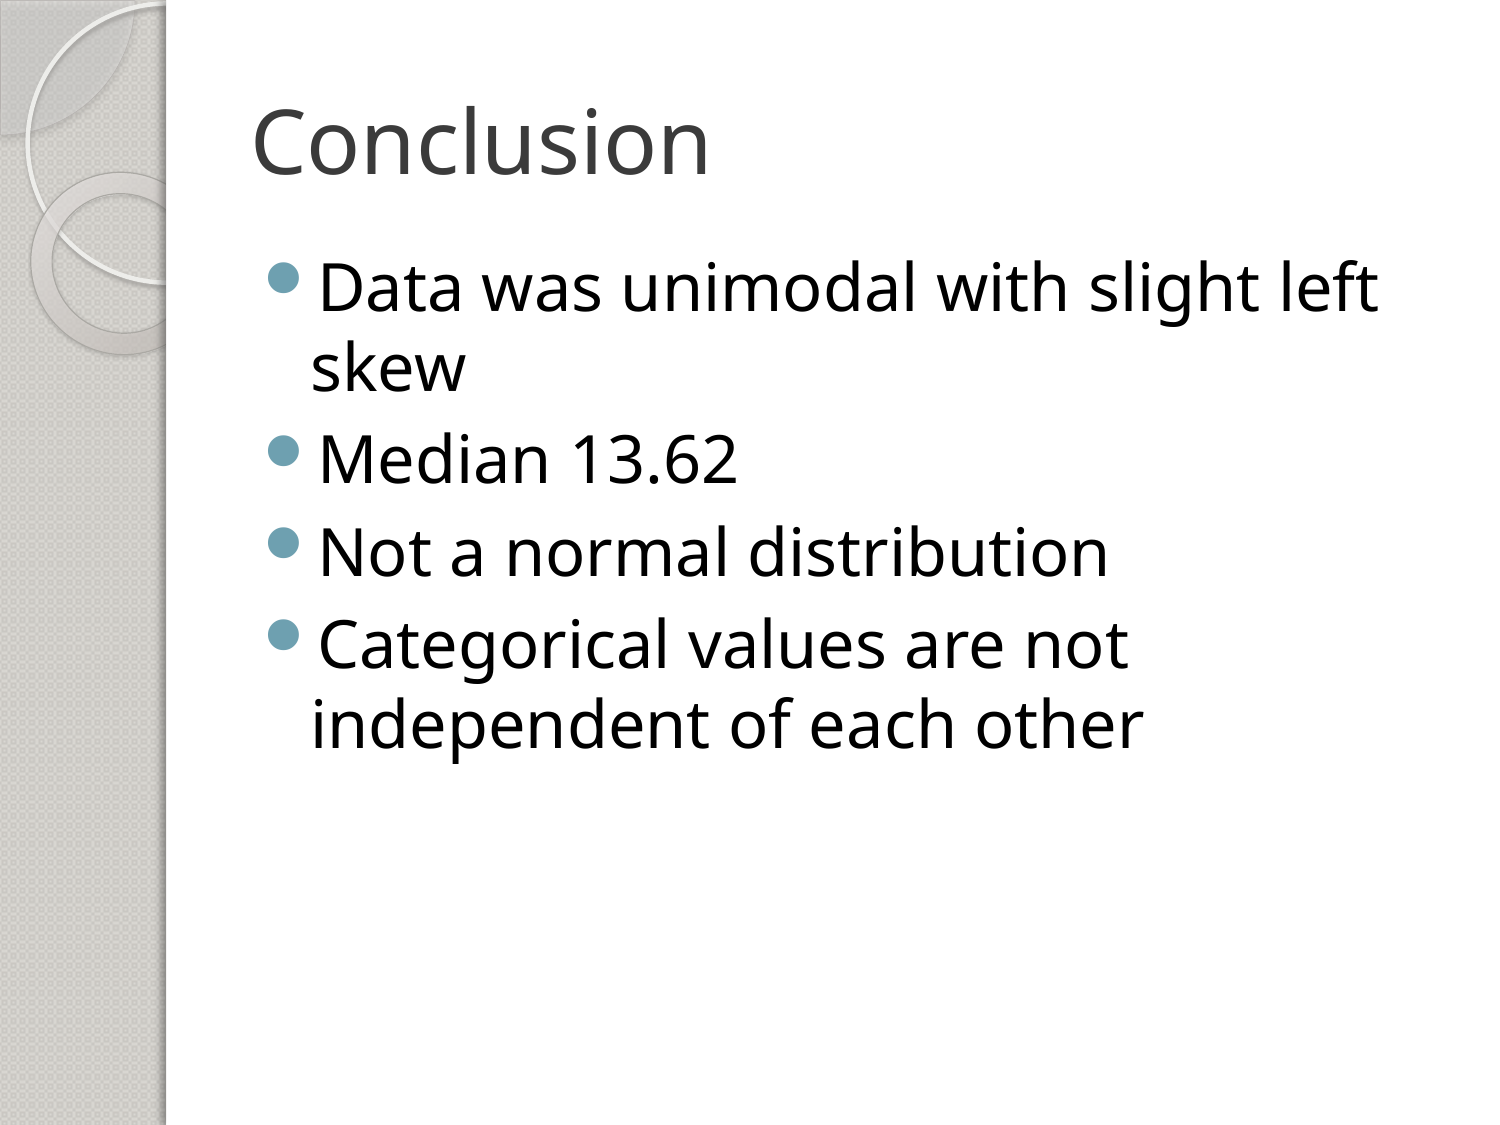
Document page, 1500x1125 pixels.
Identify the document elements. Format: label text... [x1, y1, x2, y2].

title Conclusion [235, 45, 1466, 233]
list Data was unimodal with slight left skew Median 13.62 Not a normal distribution Categorical values are not independent of each other [235, 237, 1466, 1025]
